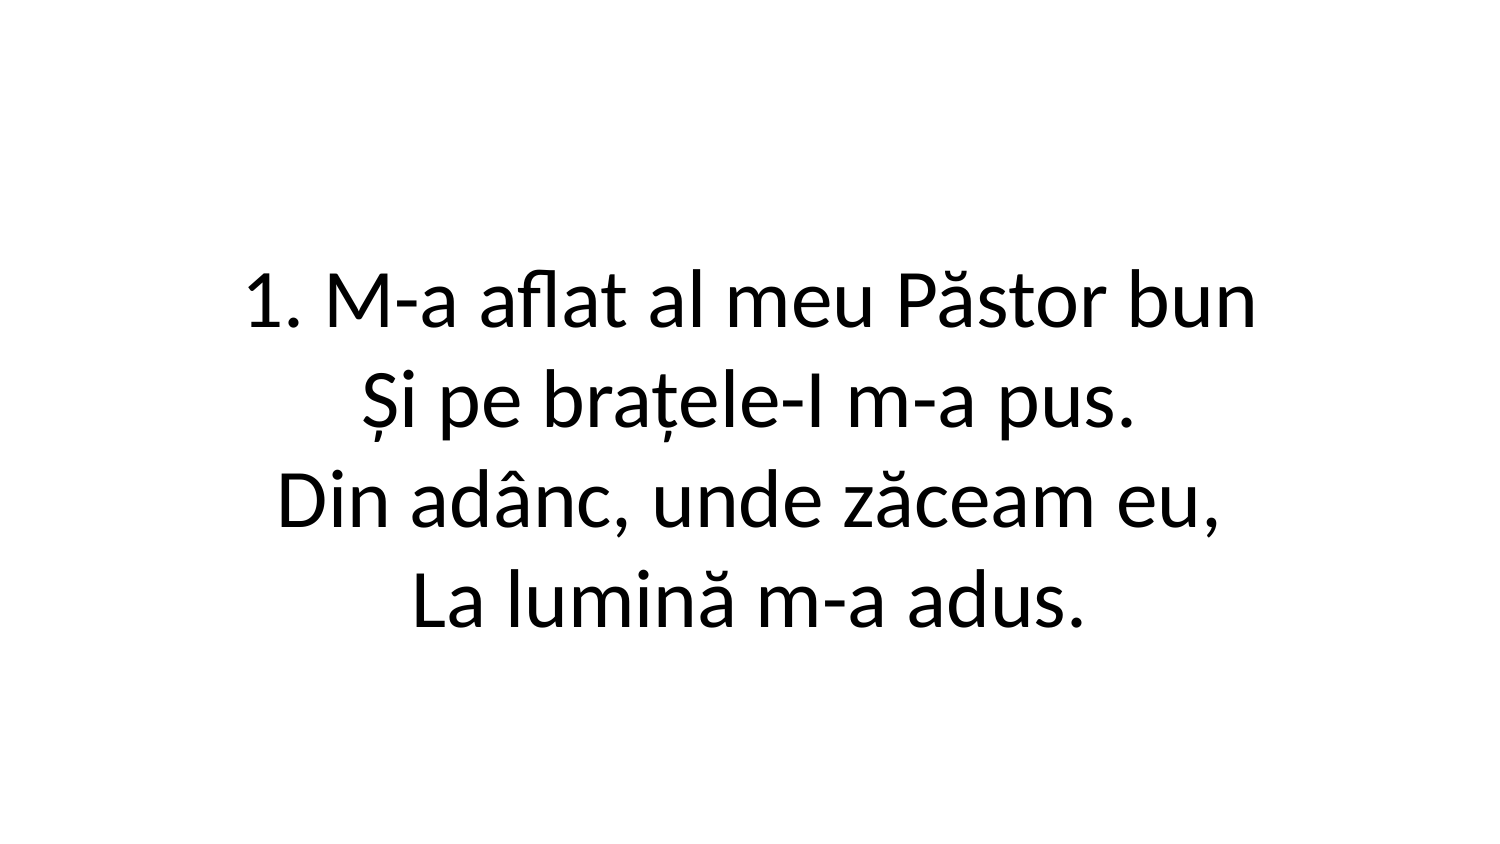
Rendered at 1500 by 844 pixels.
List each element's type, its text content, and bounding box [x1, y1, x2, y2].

text_box 1. M-a aflat al meu Păstor bun Și pe brațele-I m-a pus. Din adânc, unde zăceam eu, La lumină m-a adus. [226, 192, 1274, 652]
